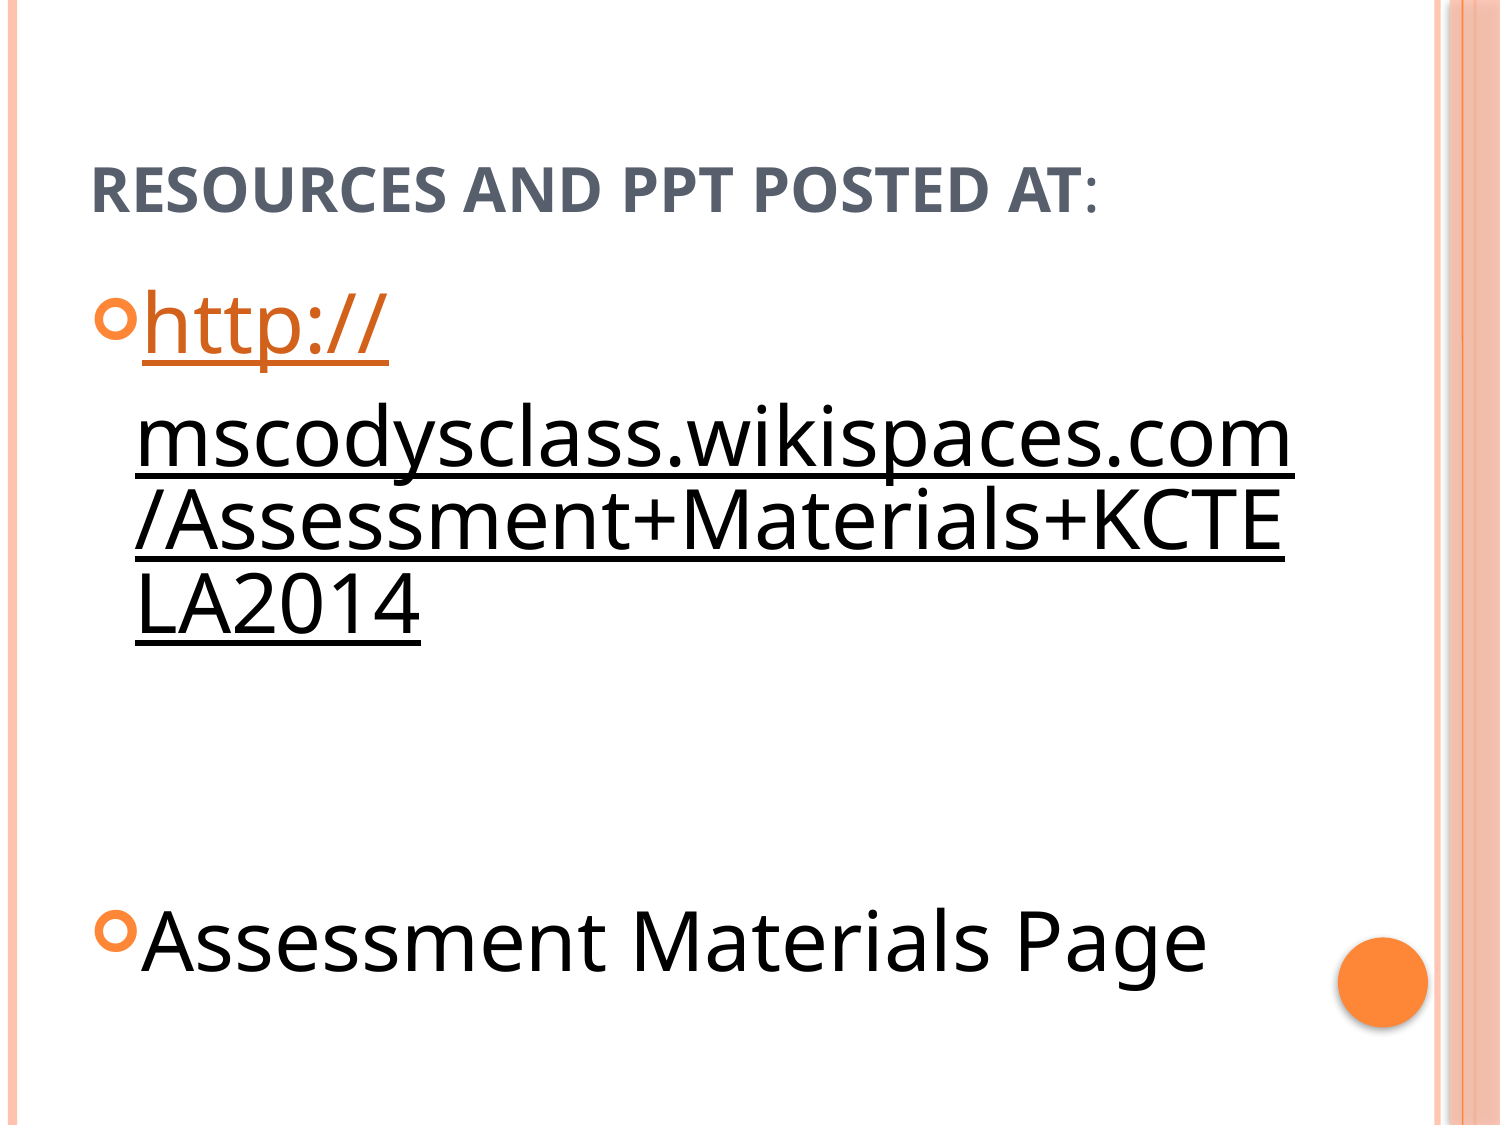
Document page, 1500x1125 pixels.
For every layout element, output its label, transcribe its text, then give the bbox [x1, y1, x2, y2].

title Resources and PPT posted at: [75, 45, 1300, 233]
list http://mscodysclass.wikispaces.com/Assessment+Materials+KCTELA2014 Assessment Materials Page [75, 262, 1325, 1062]
